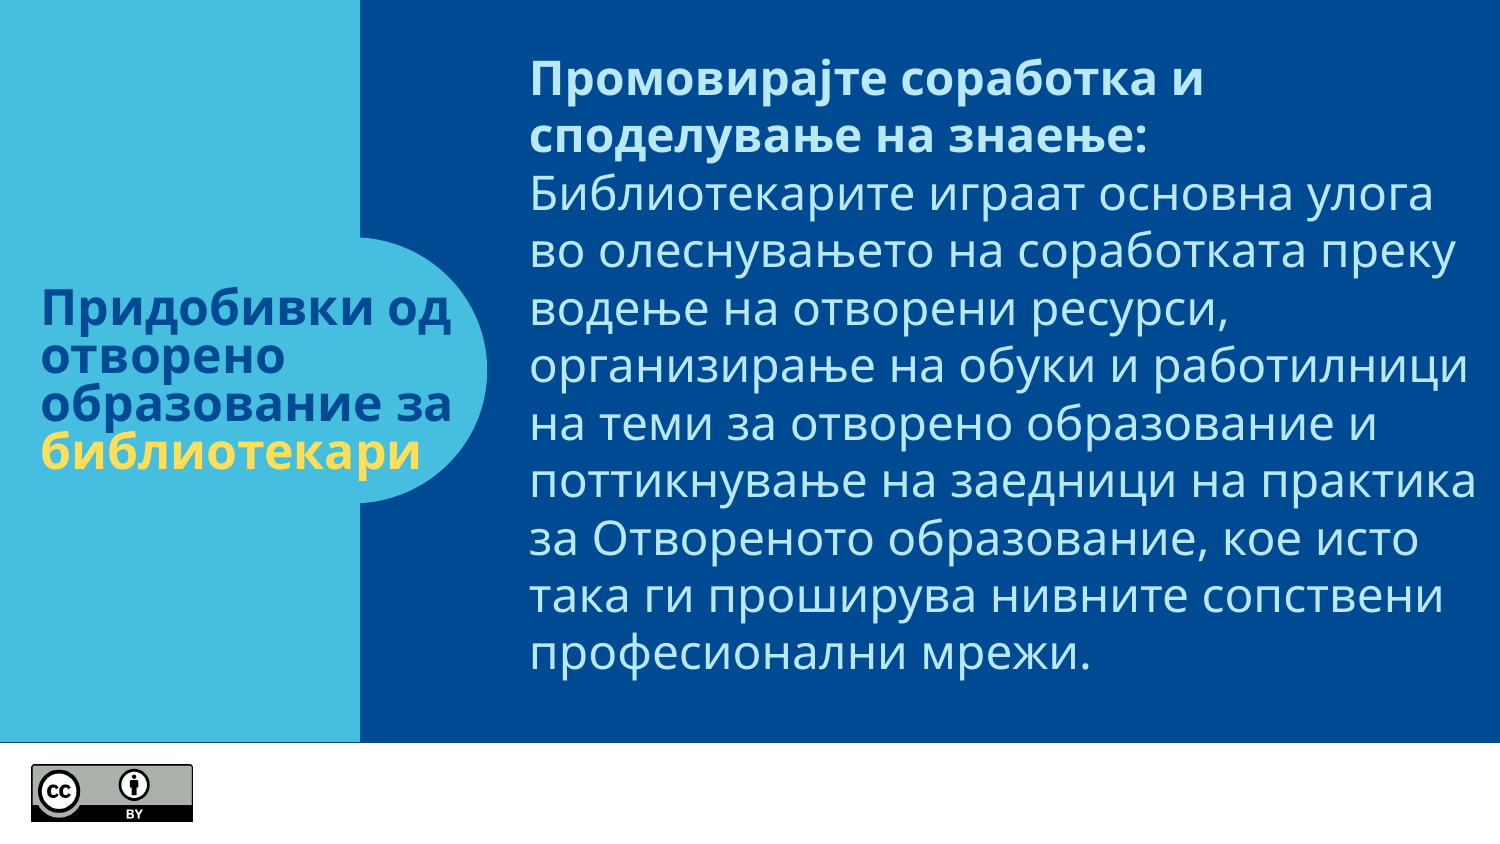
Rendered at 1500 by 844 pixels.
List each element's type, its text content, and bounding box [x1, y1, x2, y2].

picture [31, 764, 193, 822]
text_box Придобивки од отворено образование за библиотекари [25, 271, 488, 494]
text_box [0, 0, 361, 742]
text_box Промовирајте соработка и споделување на знаење: Библиотекарите играат основна улога во олеснувањето на соработката преку водење на отворени ресурси, организирање на обуки и работилници на теми за отворено образование и поттикнување на заедници на практика за Отвореното образование, кое исто така ги проширува нивните сопствени професионални мрежи. [513, 32, 1500, 695]
text_box [0, 750, 1500, 844]
text_box [263, 237, 443, 271]
text_box [302, 494, 403, 504]
